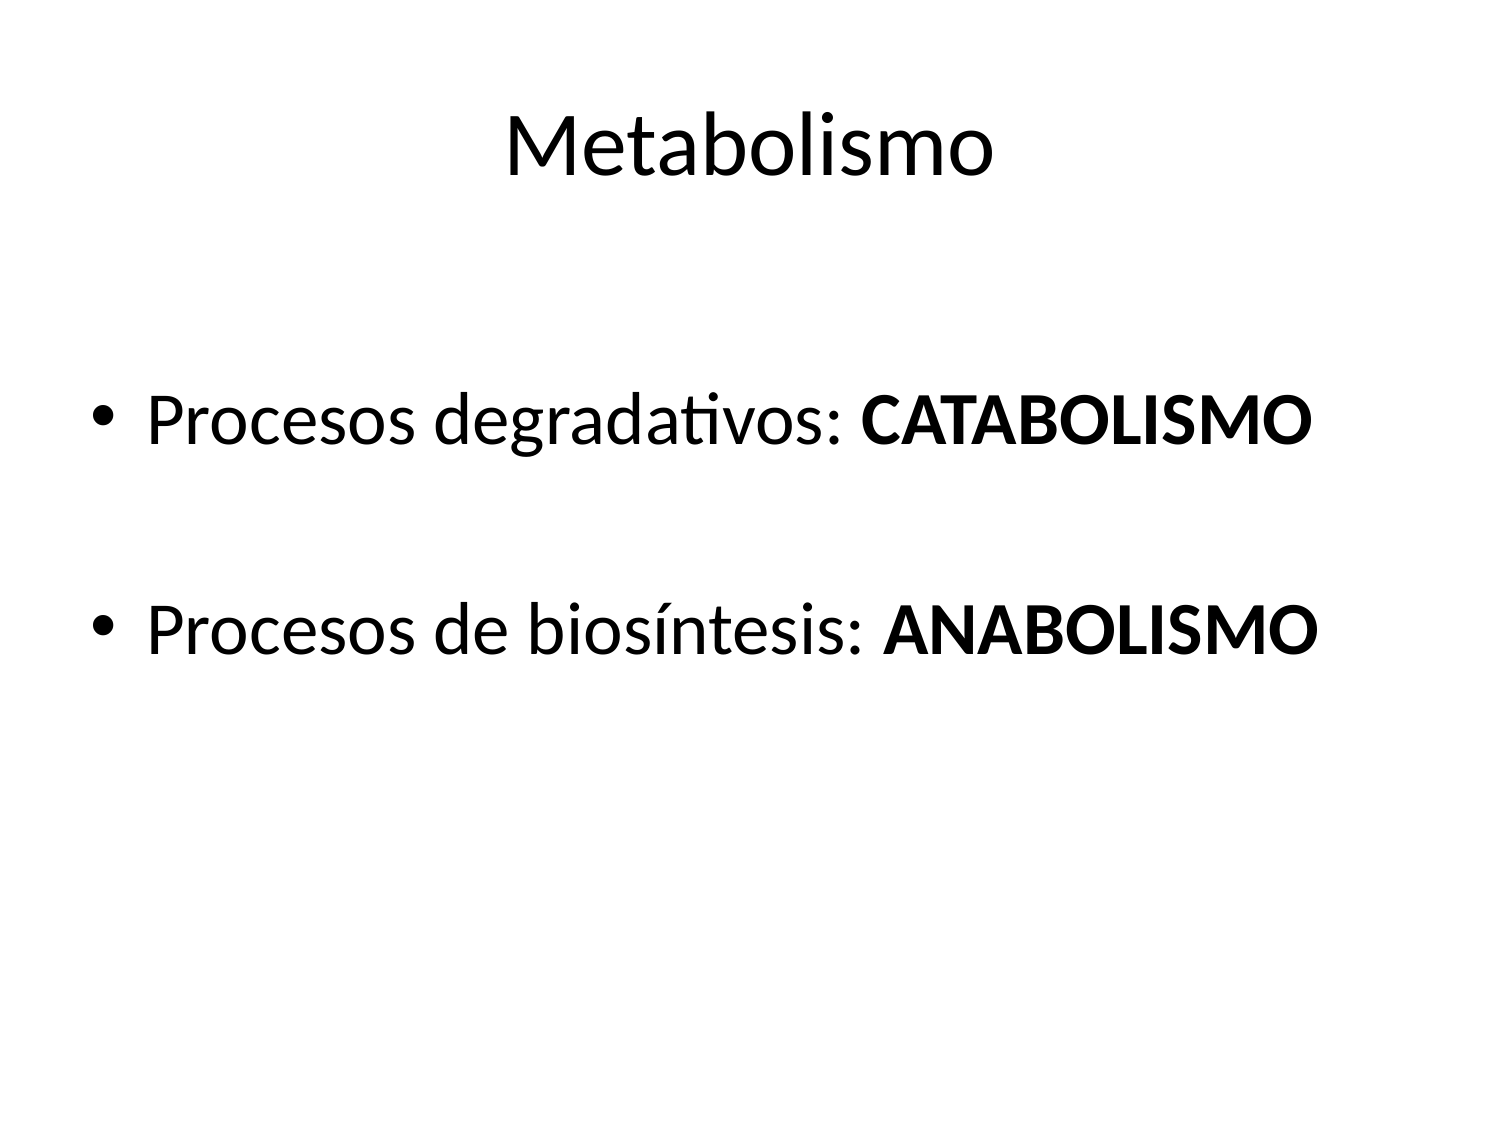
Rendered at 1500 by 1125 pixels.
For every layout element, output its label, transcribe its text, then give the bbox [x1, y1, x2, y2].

list Procesos degradativos: CATABOLISMO Procesos de biosíntesis: ANABOLISMO [75, 361, 1425, 1005]
title Metabolismo [75, 45, 1425, 233]
